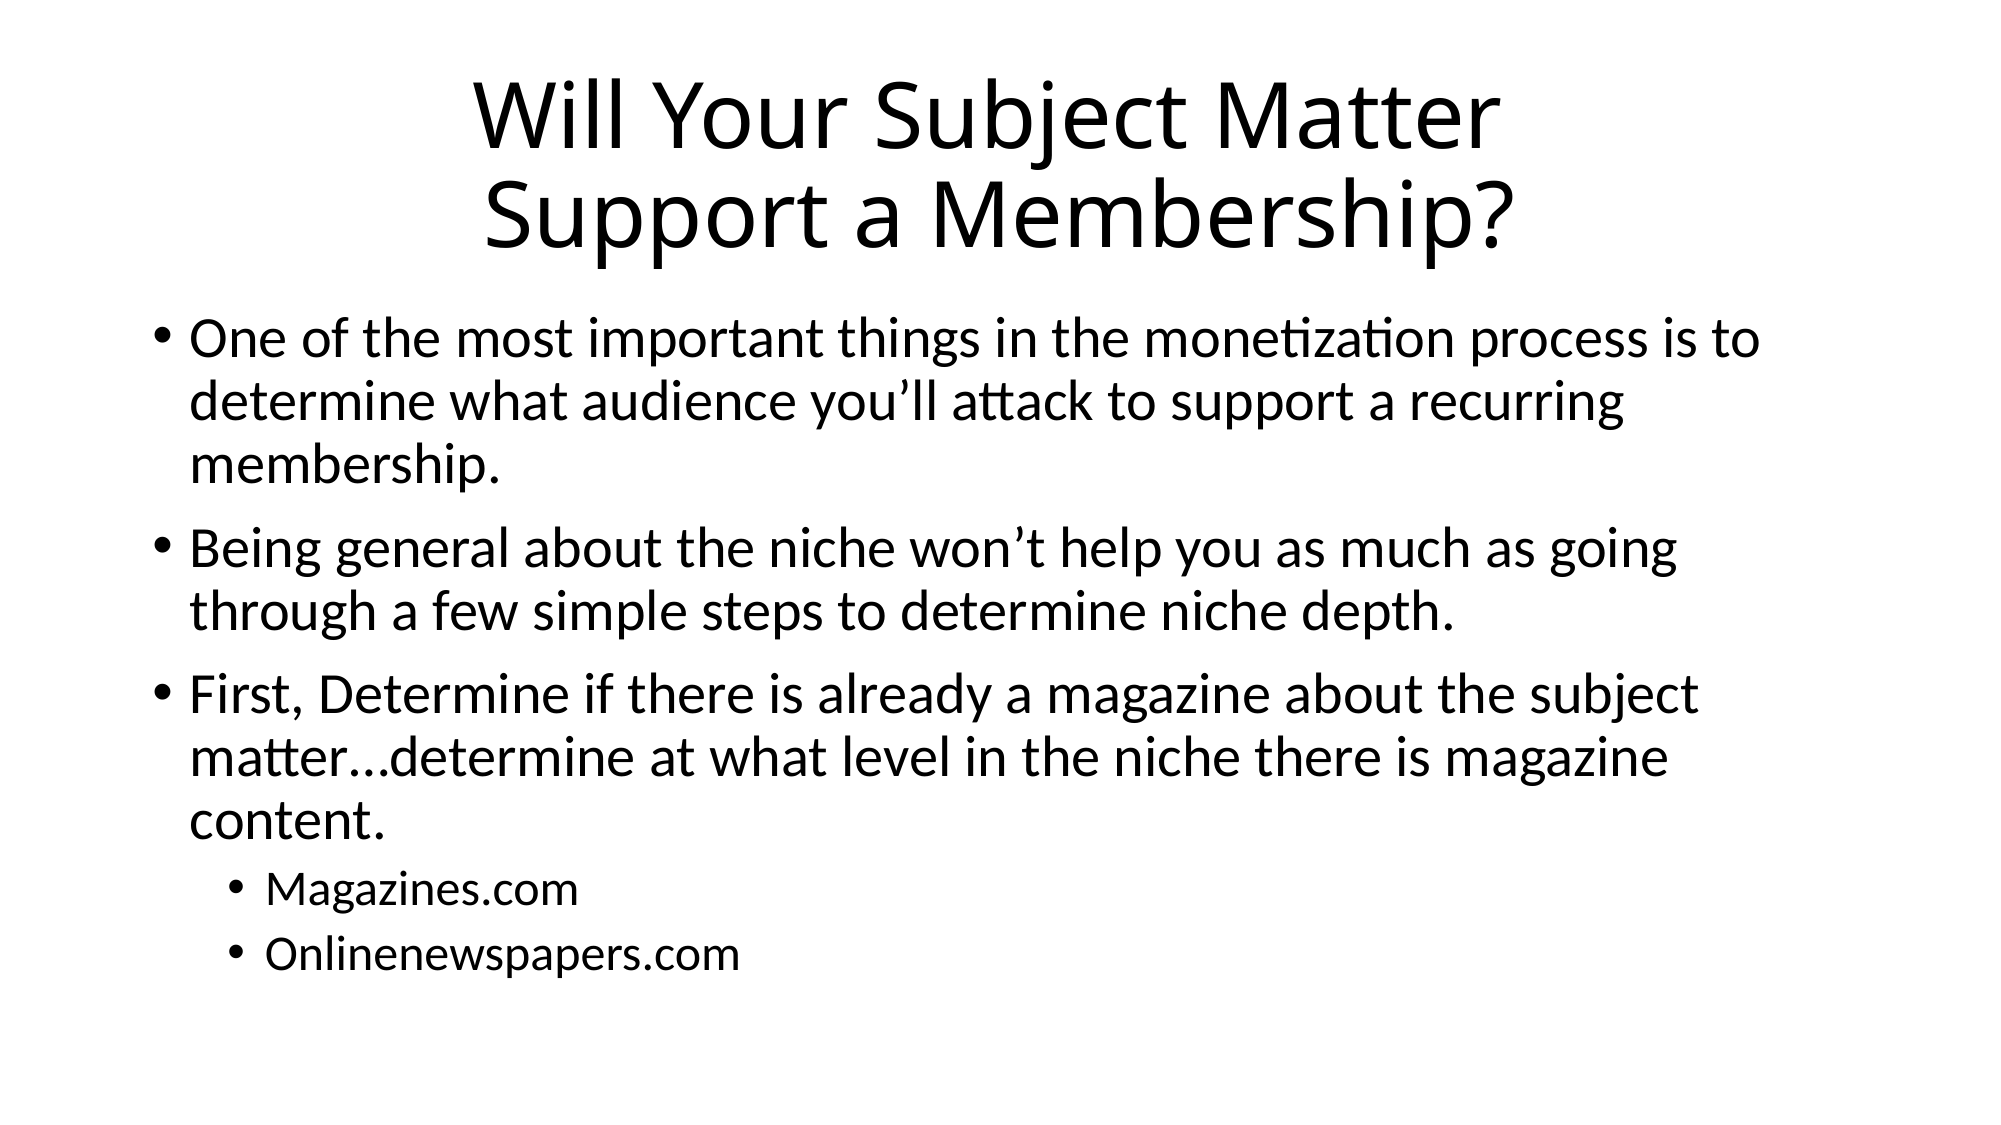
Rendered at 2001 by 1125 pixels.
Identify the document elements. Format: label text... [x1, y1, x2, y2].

title Will Your Subject Matter Support a Membership? [137, 59, 1863, 278]
list One of the most important things in the monetization process is to determine what audience you’ll attack to support a recurring membership. Being general about the niche won’t help you as much as going through a few simple steps to determine niche depth. First, Determine if there is already a magazine about the subject matter…determine at what level in the niche there is magazine content. Magazines.com Onlinenewspapers.com [137, 299, 1863, 1014]
